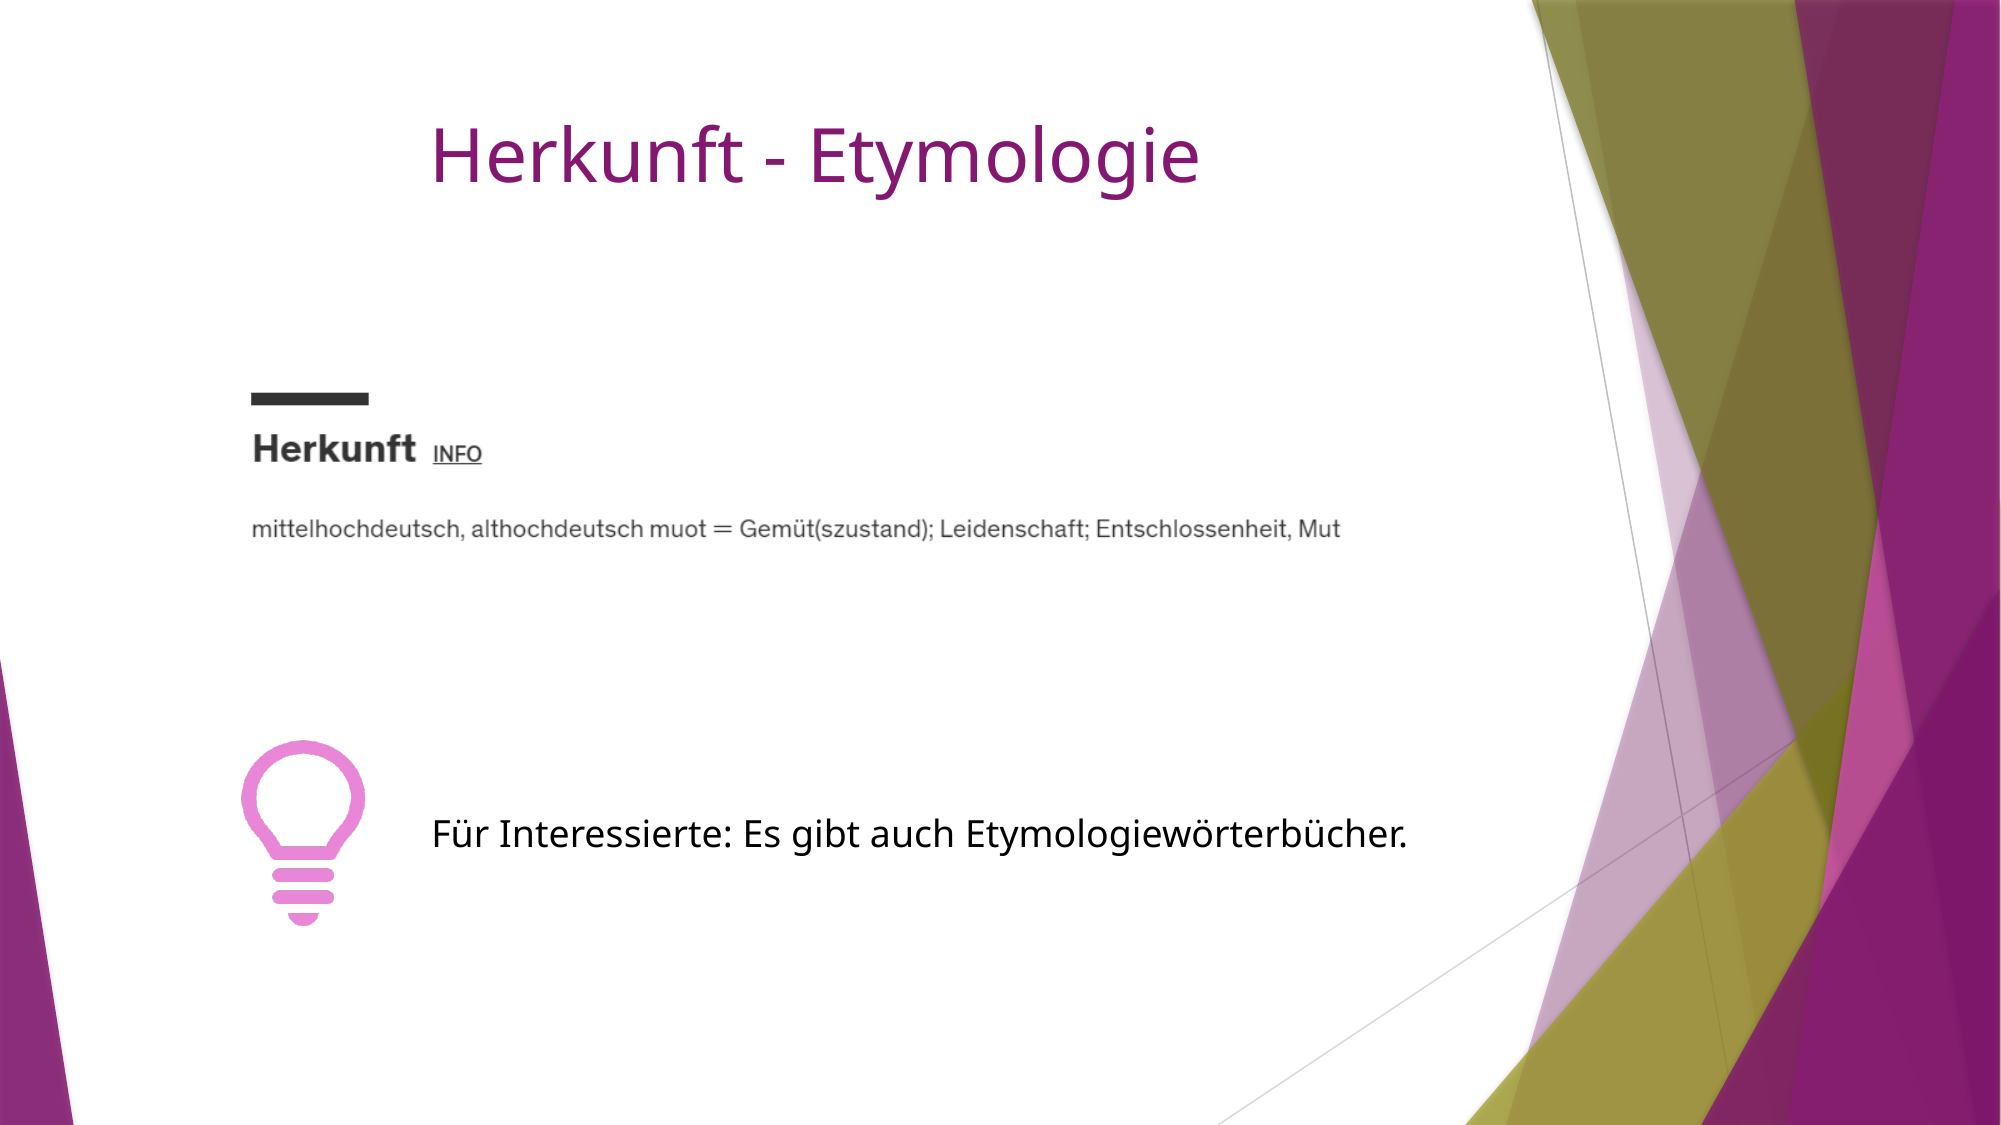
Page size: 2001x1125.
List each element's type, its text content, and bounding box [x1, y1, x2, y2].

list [234, 363, 1398, 605]
title Herkunft - Etymologie [111, 99, 1522, 317]
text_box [189, 726, 1467, 939]
